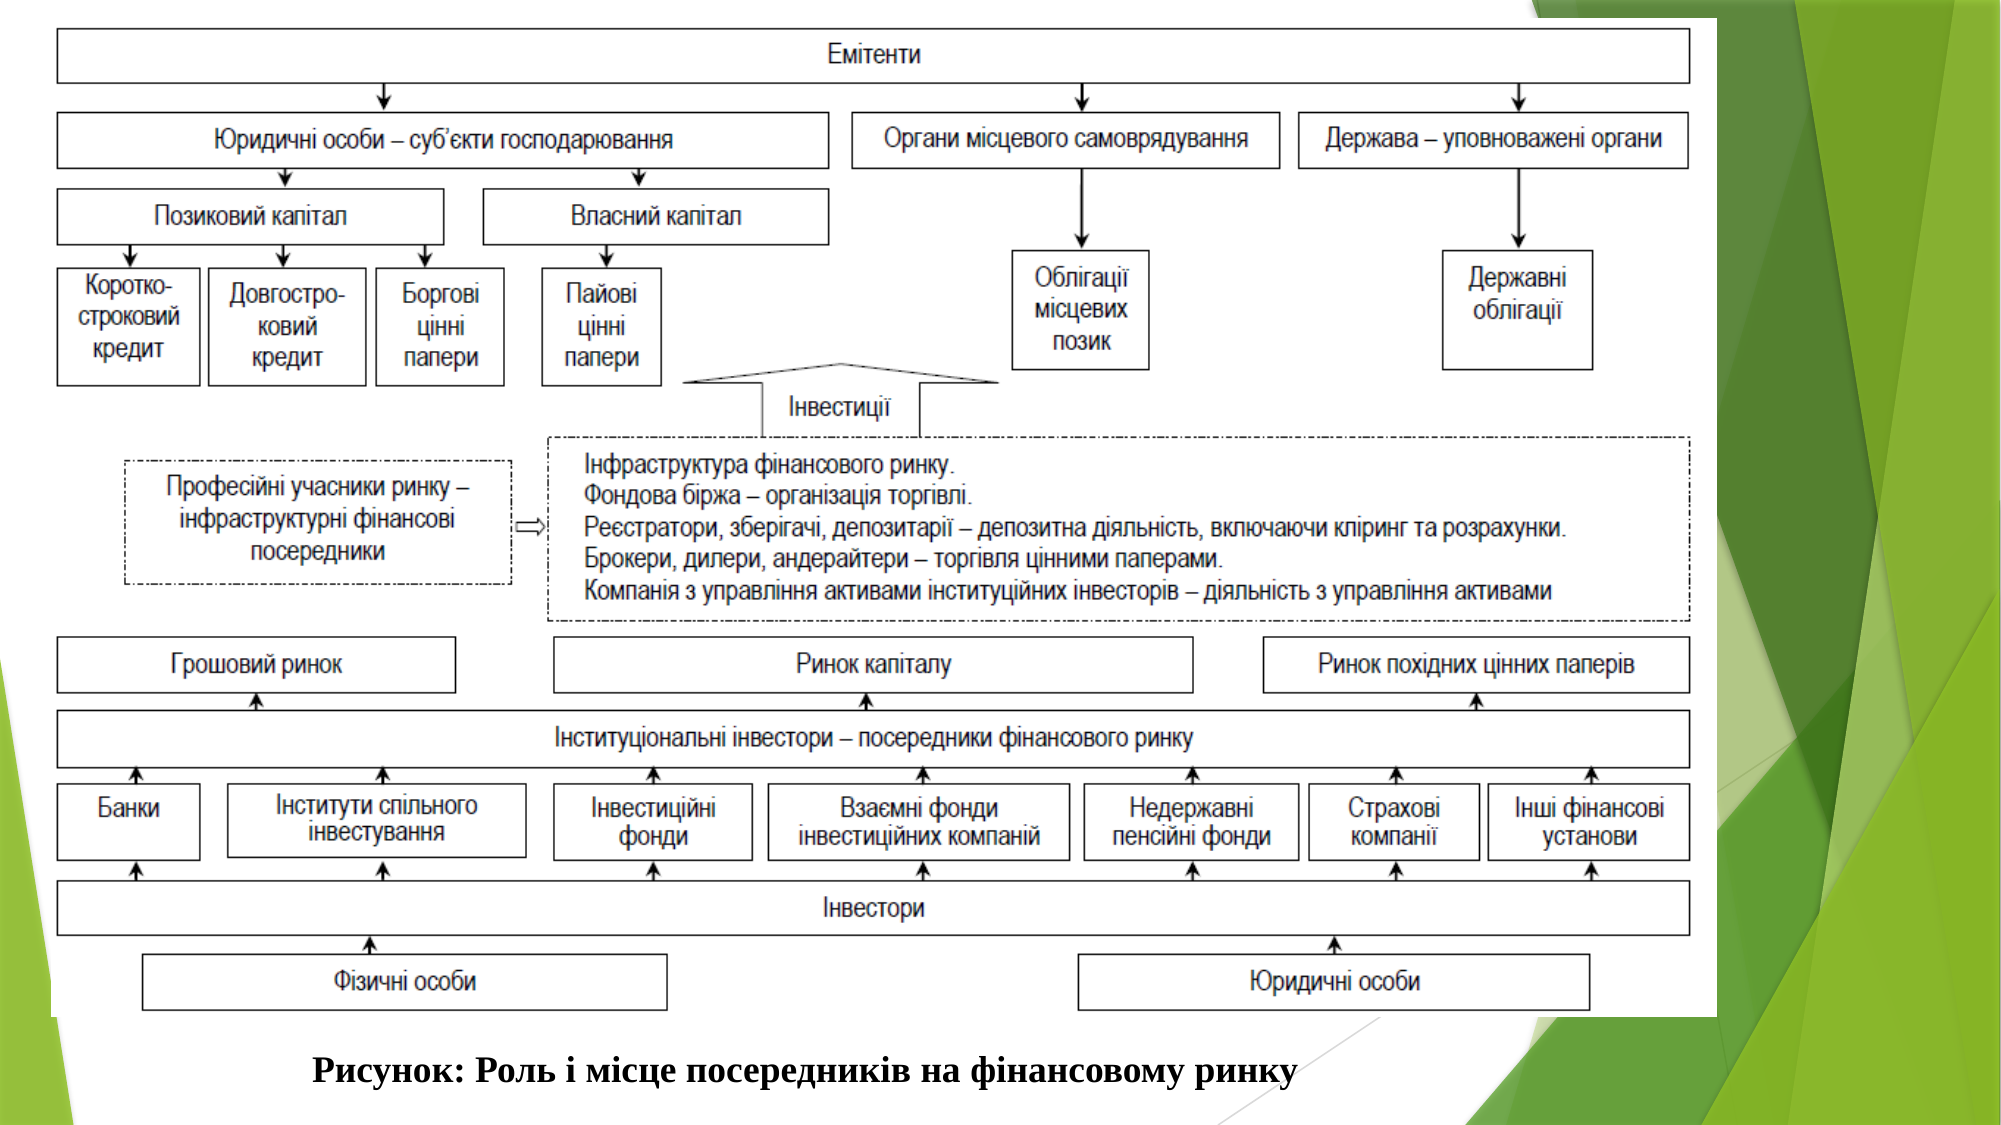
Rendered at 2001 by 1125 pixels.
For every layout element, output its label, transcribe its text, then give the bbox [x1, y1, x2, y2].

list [51, 18, 1718, 1018]
text_box Рисунок: Роль і місце посередників на фінансовому ринку [297, 1037, 1472, 1098]
